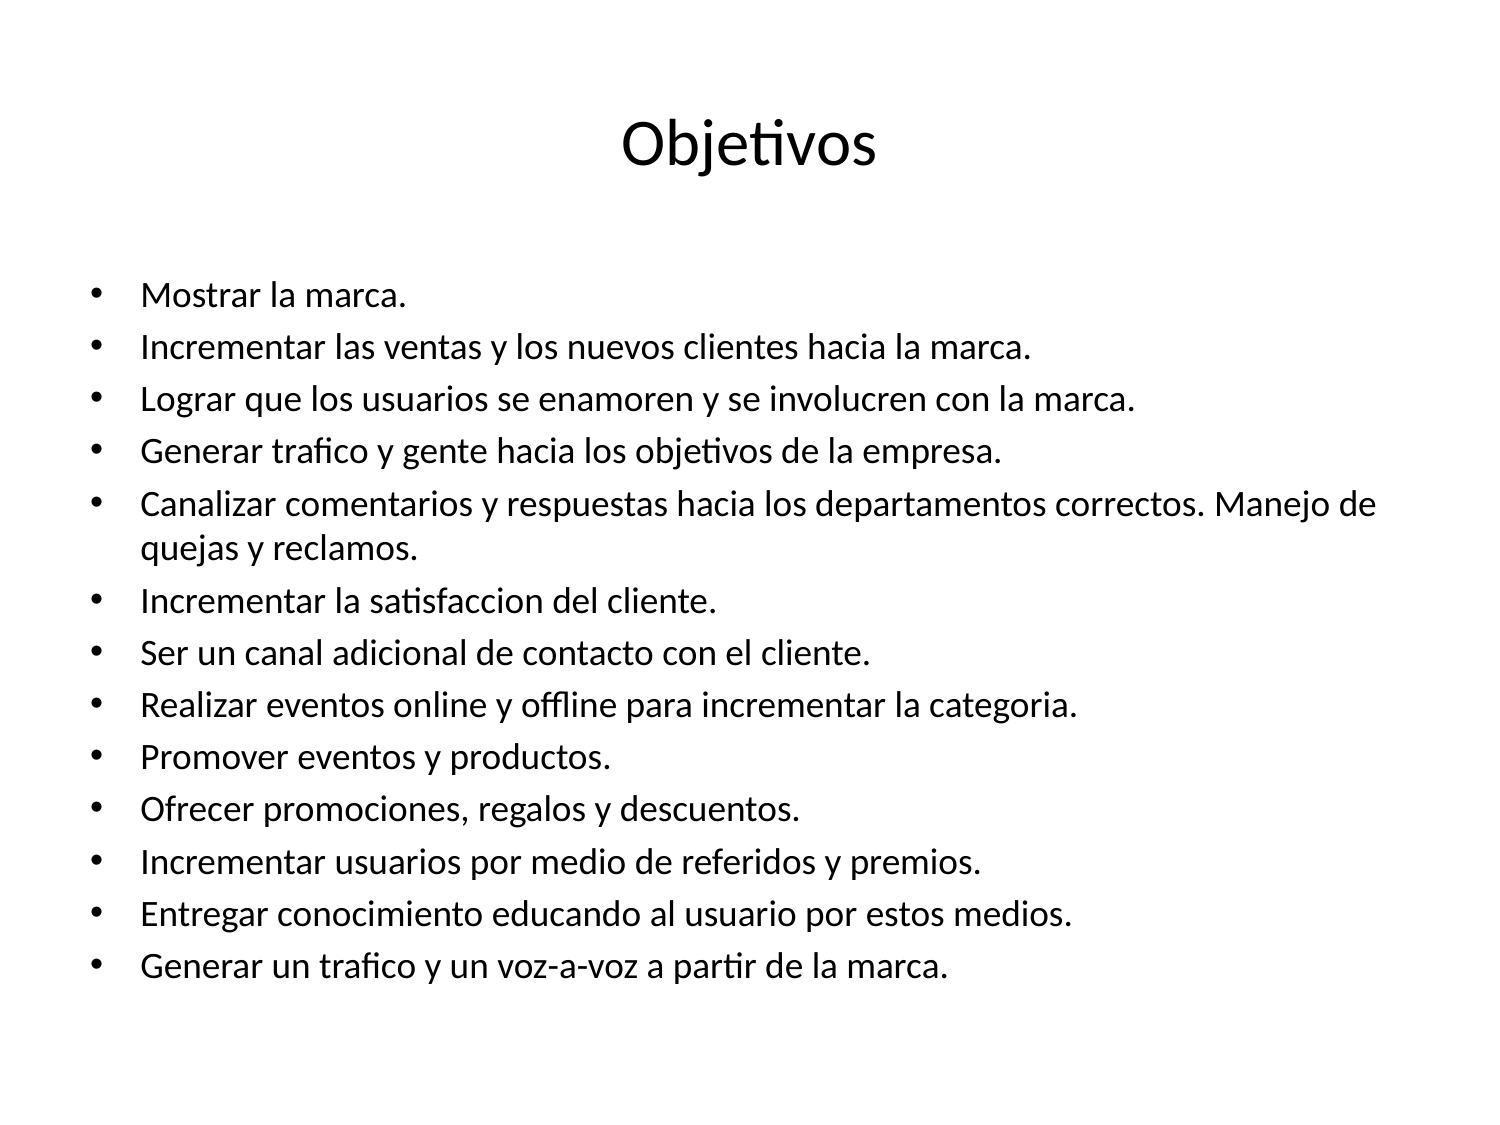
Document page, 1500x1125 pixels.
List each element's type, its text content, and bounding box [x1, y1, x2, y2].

list Mostrar la marca. Incrementar las ventas y los nuevos clientes hacia la marca. Lograr que los usuarios se enamoren y se involucren con la marca. Generar trafico y gente hacia los objetivos de la empresa. Canalizar comentarios y respuestas hacia los departamentos correctos. Manejo de quejas y reclamos. Incrementar la satisfaccion del cliente. Ser un canal adicional de contacto con el cliente. Realizar eventos online y offline para incrementar la categoria. Promover eventos y productos. Ofrecer promociones, regalos y descuentos. Incrementar usuarios por medio de referidos y premios. Entregar conocimiento educando al usuario por estos medios. Generar un trafico y un voz-a-voz a partir de la marca. [75, 262, 1425, 1005]
title Objetivos [75, 45, 1425, 233]
